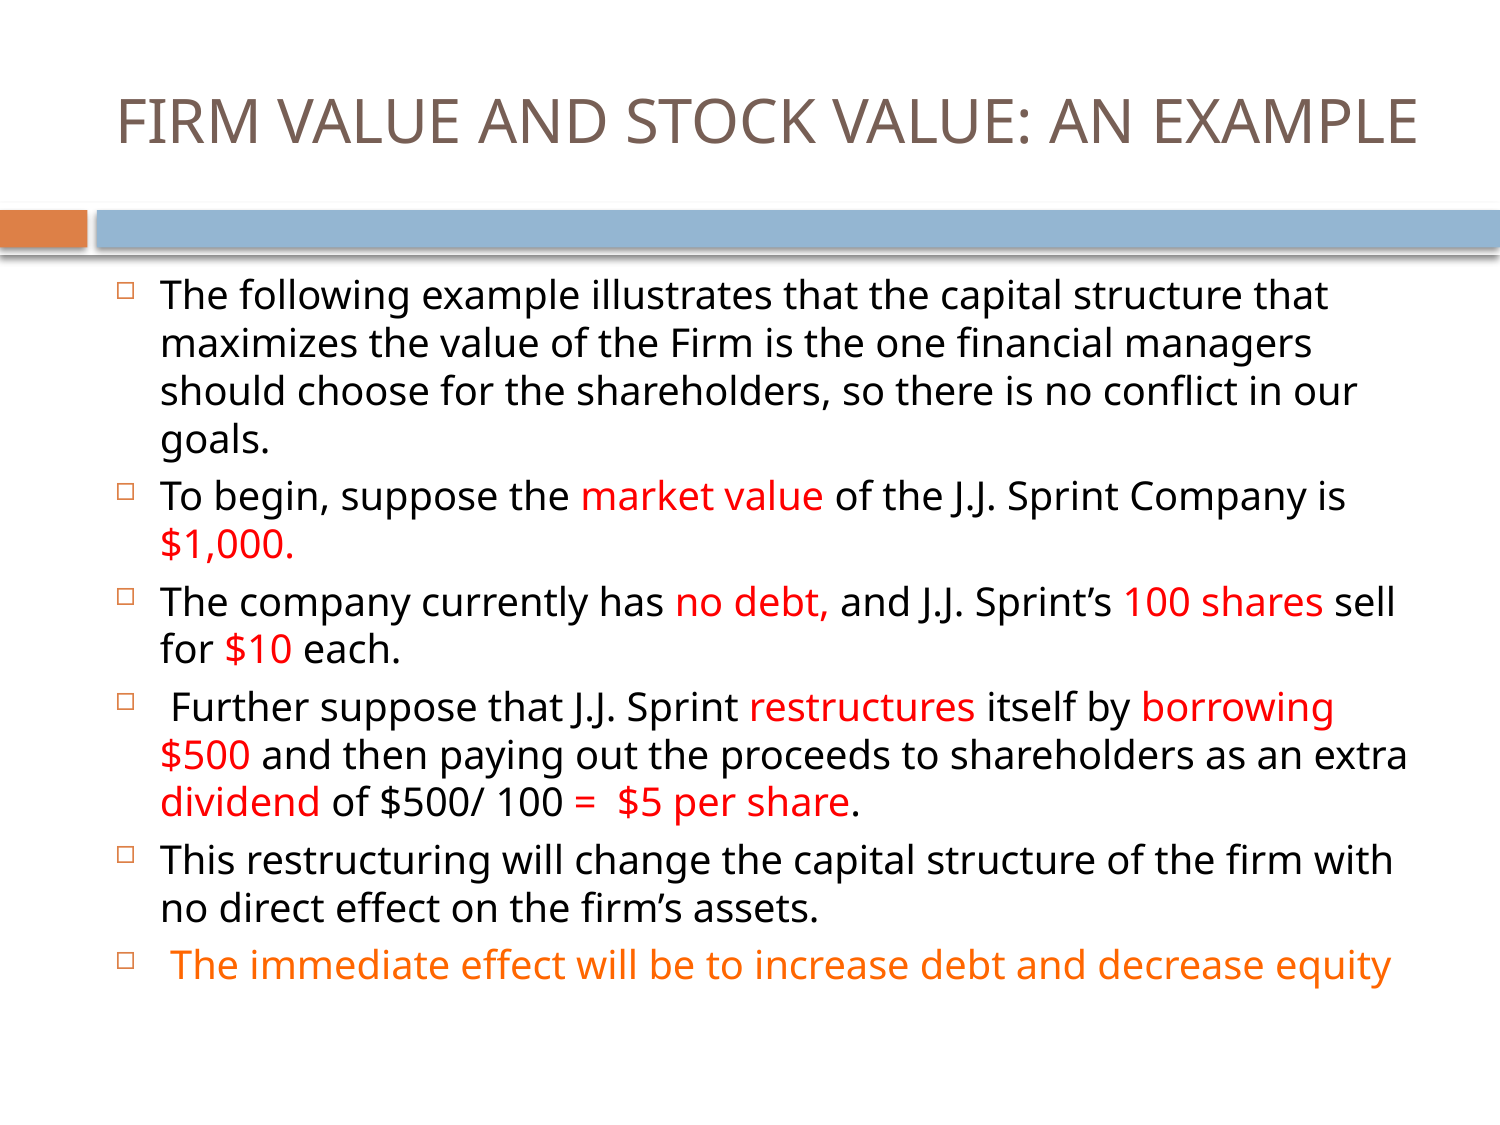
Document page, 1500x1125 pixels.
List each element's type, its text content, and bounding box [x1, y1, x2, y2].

title FIRM VALUE AND STOCK VALUE: AN EXAMPLE [100, 37, 1438, 200]
list The following example illustrates that the capital structure that maximizes the value of the Firm is the one financial managers should choose for the shareholders, so there is no conflict in our goals. To begin, suppose the market value of the J.J. Sprint Company is $1,000. The company currently has no debt, and J.J. Sprint’s 100 shares sell for $10 each. Further suppose that J.J. Sprint restructures itself by borrowing $500 and then paying out the proceeds to shareholders as an extra dividend of $500/ 100 = $5 per share. This restructuring will change the capital structure of the firm with no direct effect on the firm’s assets. The immediate effect will be to increase debt and decrease equity [100, 262, 1438, 1000]
